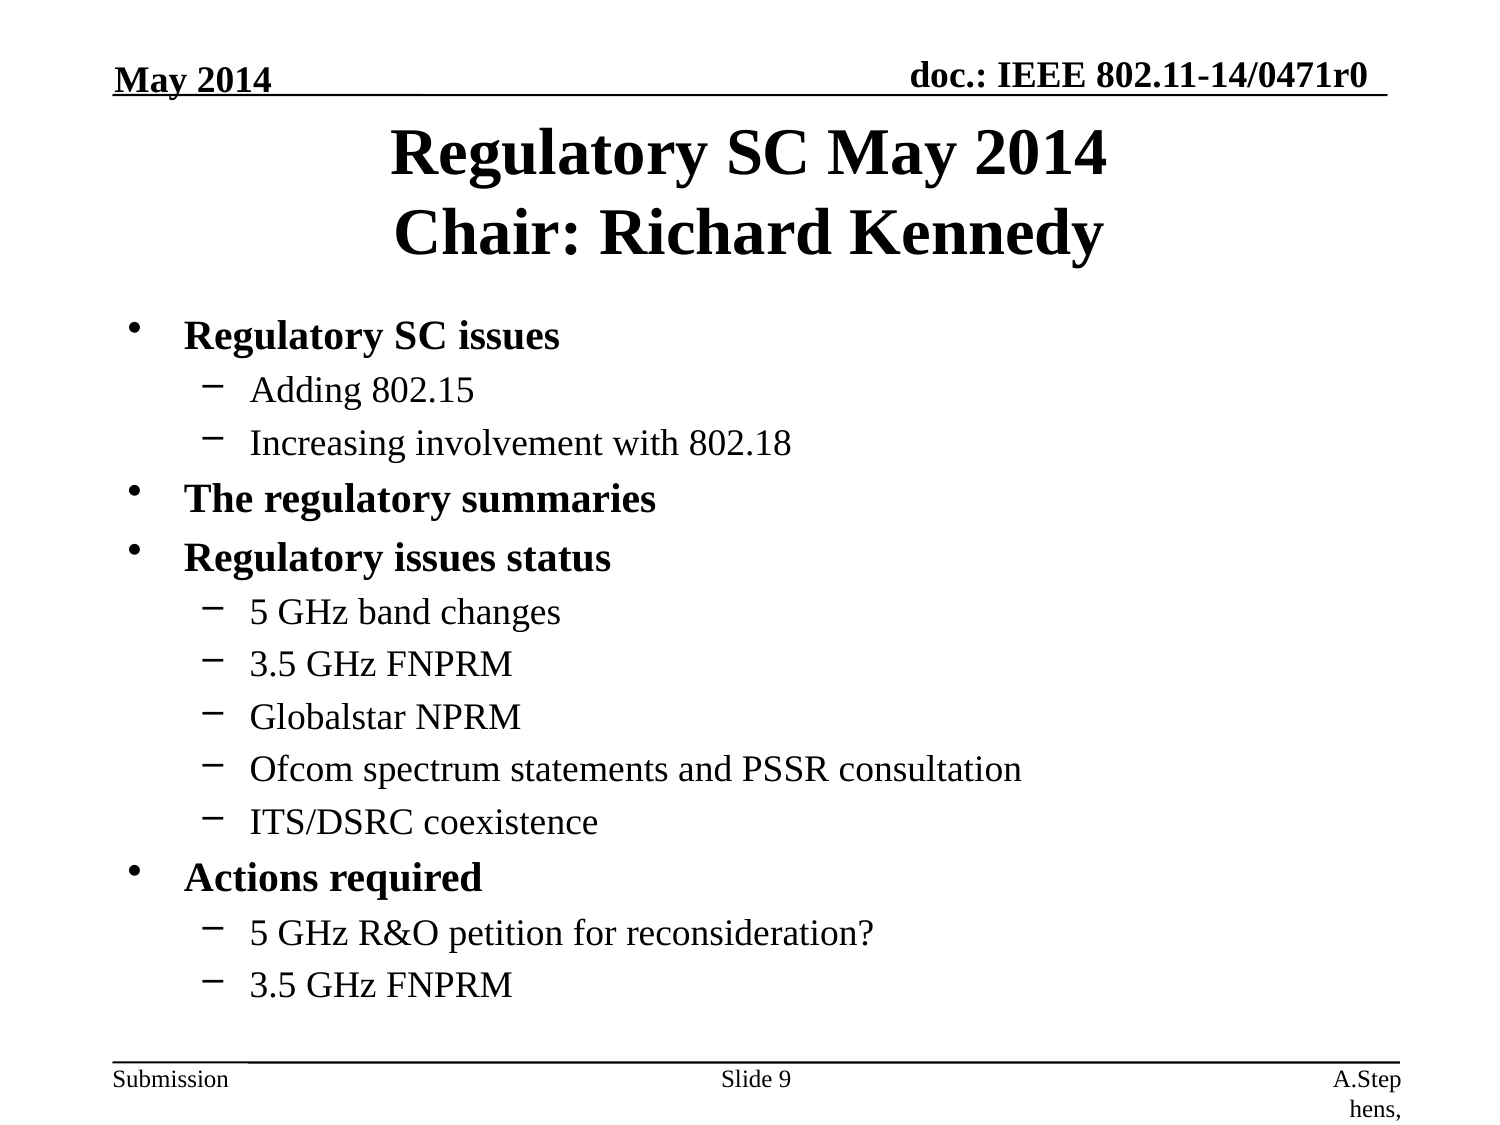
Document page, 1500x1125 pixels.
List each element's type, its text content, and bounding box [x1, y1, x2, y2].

footer A.Stephens, Intel, D. Stanley, Aruba [1325, 1062, 1402, 1093]
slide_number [114, 54, 370, 100]
list Regulatory SC issues Adding 802.15 Increasing involvement with 802.18 The regulatory summaries Regulatory issues status 5 GHz band changes 3.5 GHz FNPRM Globalstar NPRM Ofcom spectrum statements and PSSR consultation ITS/DSRC coexistence Actions required 5 GHz R&O petition for reconsideration? 3.5 GHz FNPRM [112, 299, 1388, 1038]
slide_number Slide 9 [712, 1062, 800, 1093]
title Regulatory SC May 2014 Chair: Richard Kennedy [112, 99, 1388, 275]
